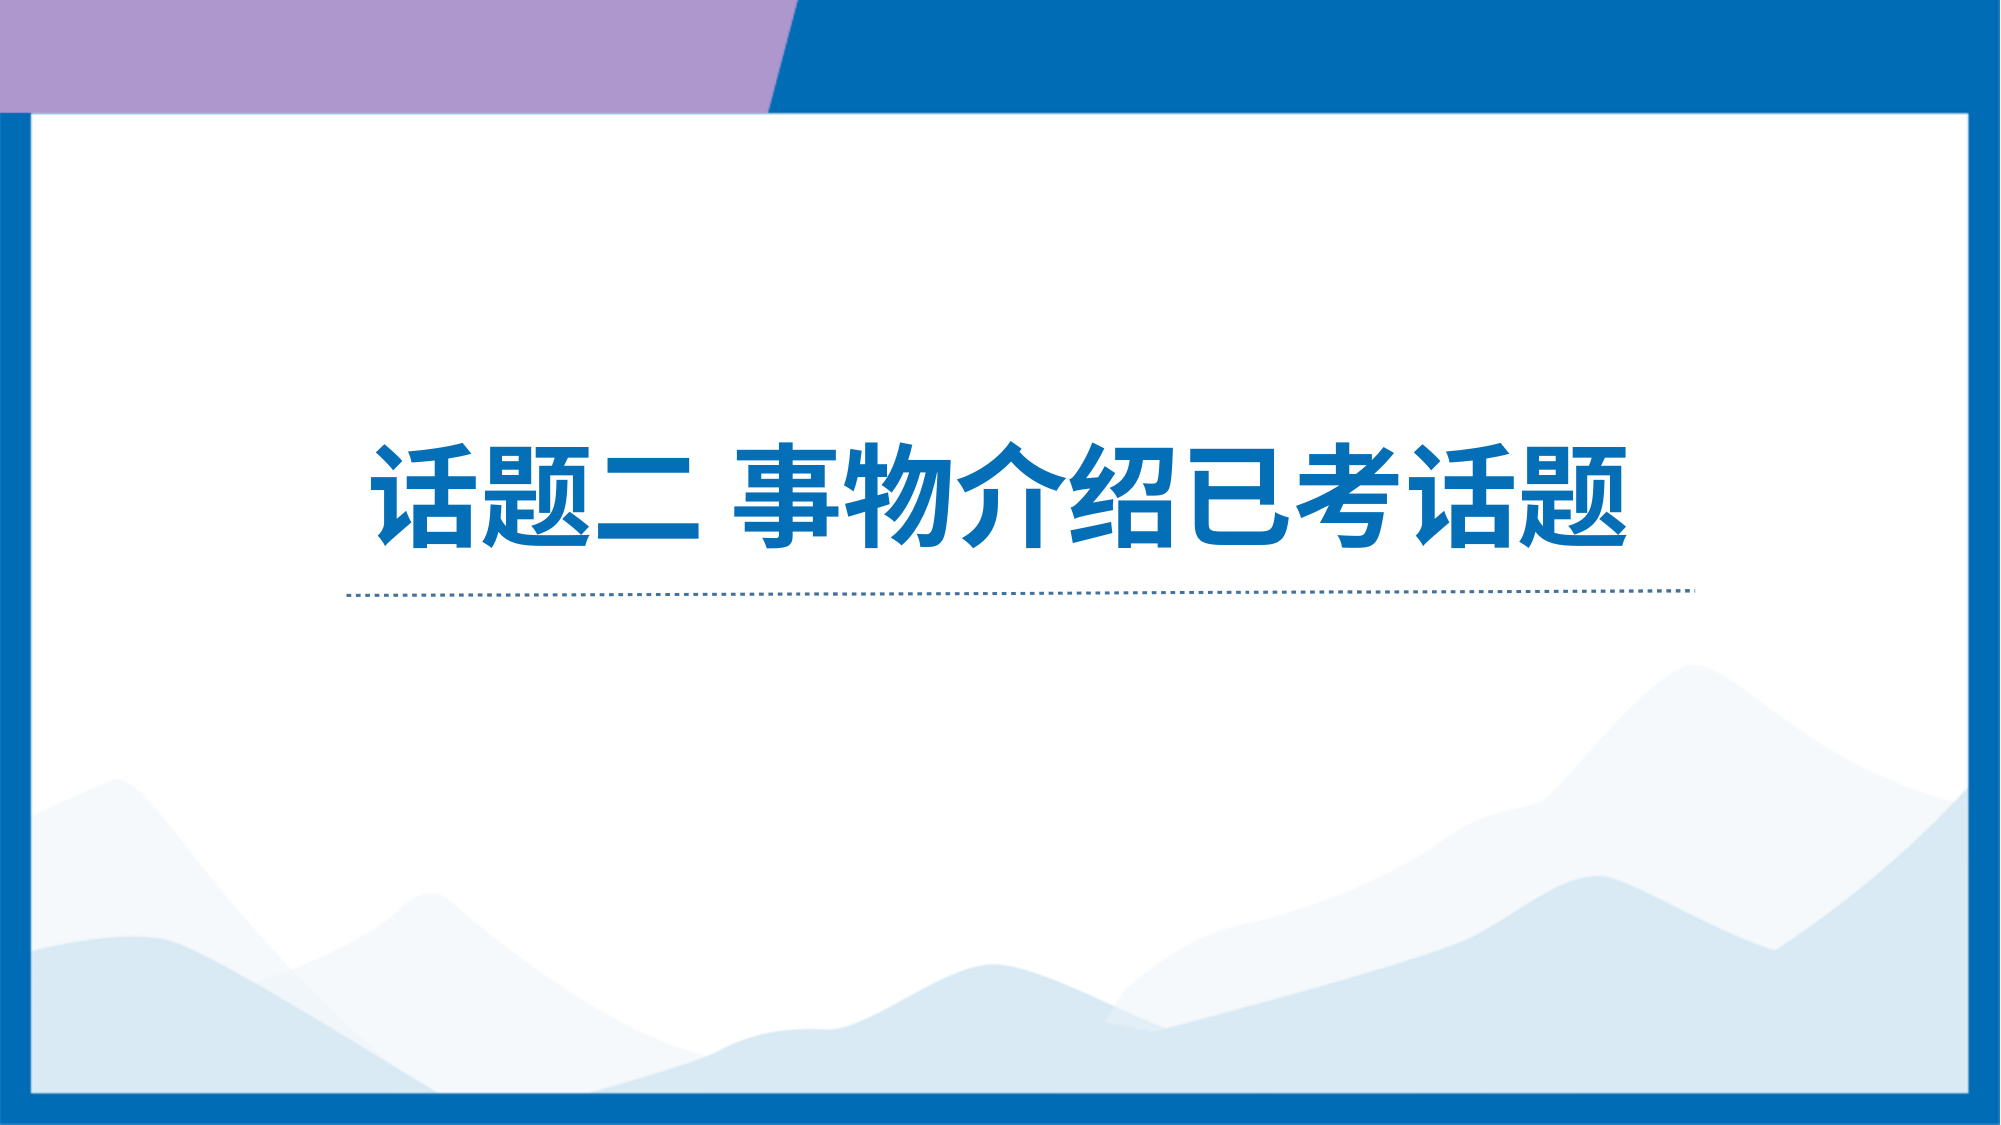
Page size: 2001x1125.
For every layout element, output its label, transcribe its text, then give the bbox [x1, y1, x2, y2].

picture [0, 0, 2000, 1125]
text_box 话题二 事物介绍已考话题 [35, 408, 1962, 561]
